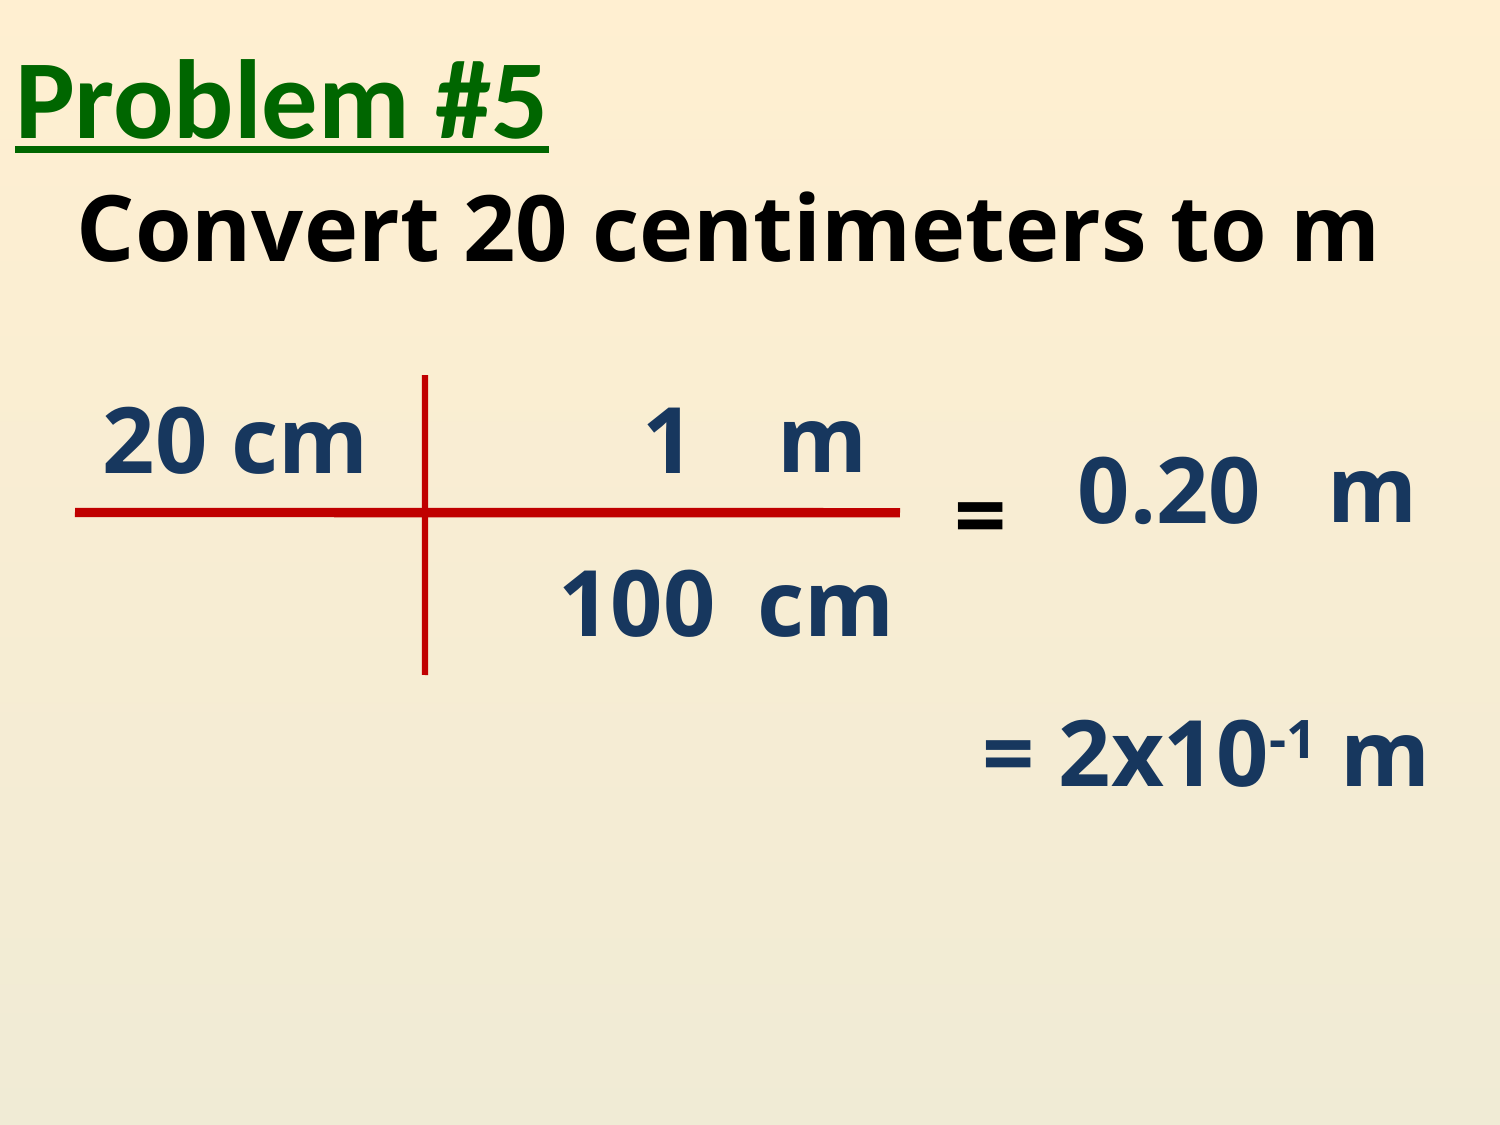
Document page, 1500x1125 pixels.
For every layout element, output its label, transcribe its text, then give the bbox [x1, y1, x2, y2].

text_box = 2x10-1 m [967, 687, 1446, 813]
text_box 1 [627, 374, 711, 500]
text_box cm [742, 537, 910, 663]
title Problem #5 [0, 0, 1350, 188]
text_box 20 cm [88, 374, 384, 500]
text_box m [1312, 423, 1500, 549]
text_box m [762, 373, 938, 499]
text_box 100 [543, 537, 732, 663]
text_box 0.20 [1063, 424, 1277, 550]
text_box = [939, 449, 1022, 575]
text_box Convert 20 centimeters to m [61, 162, 1397, 288]
